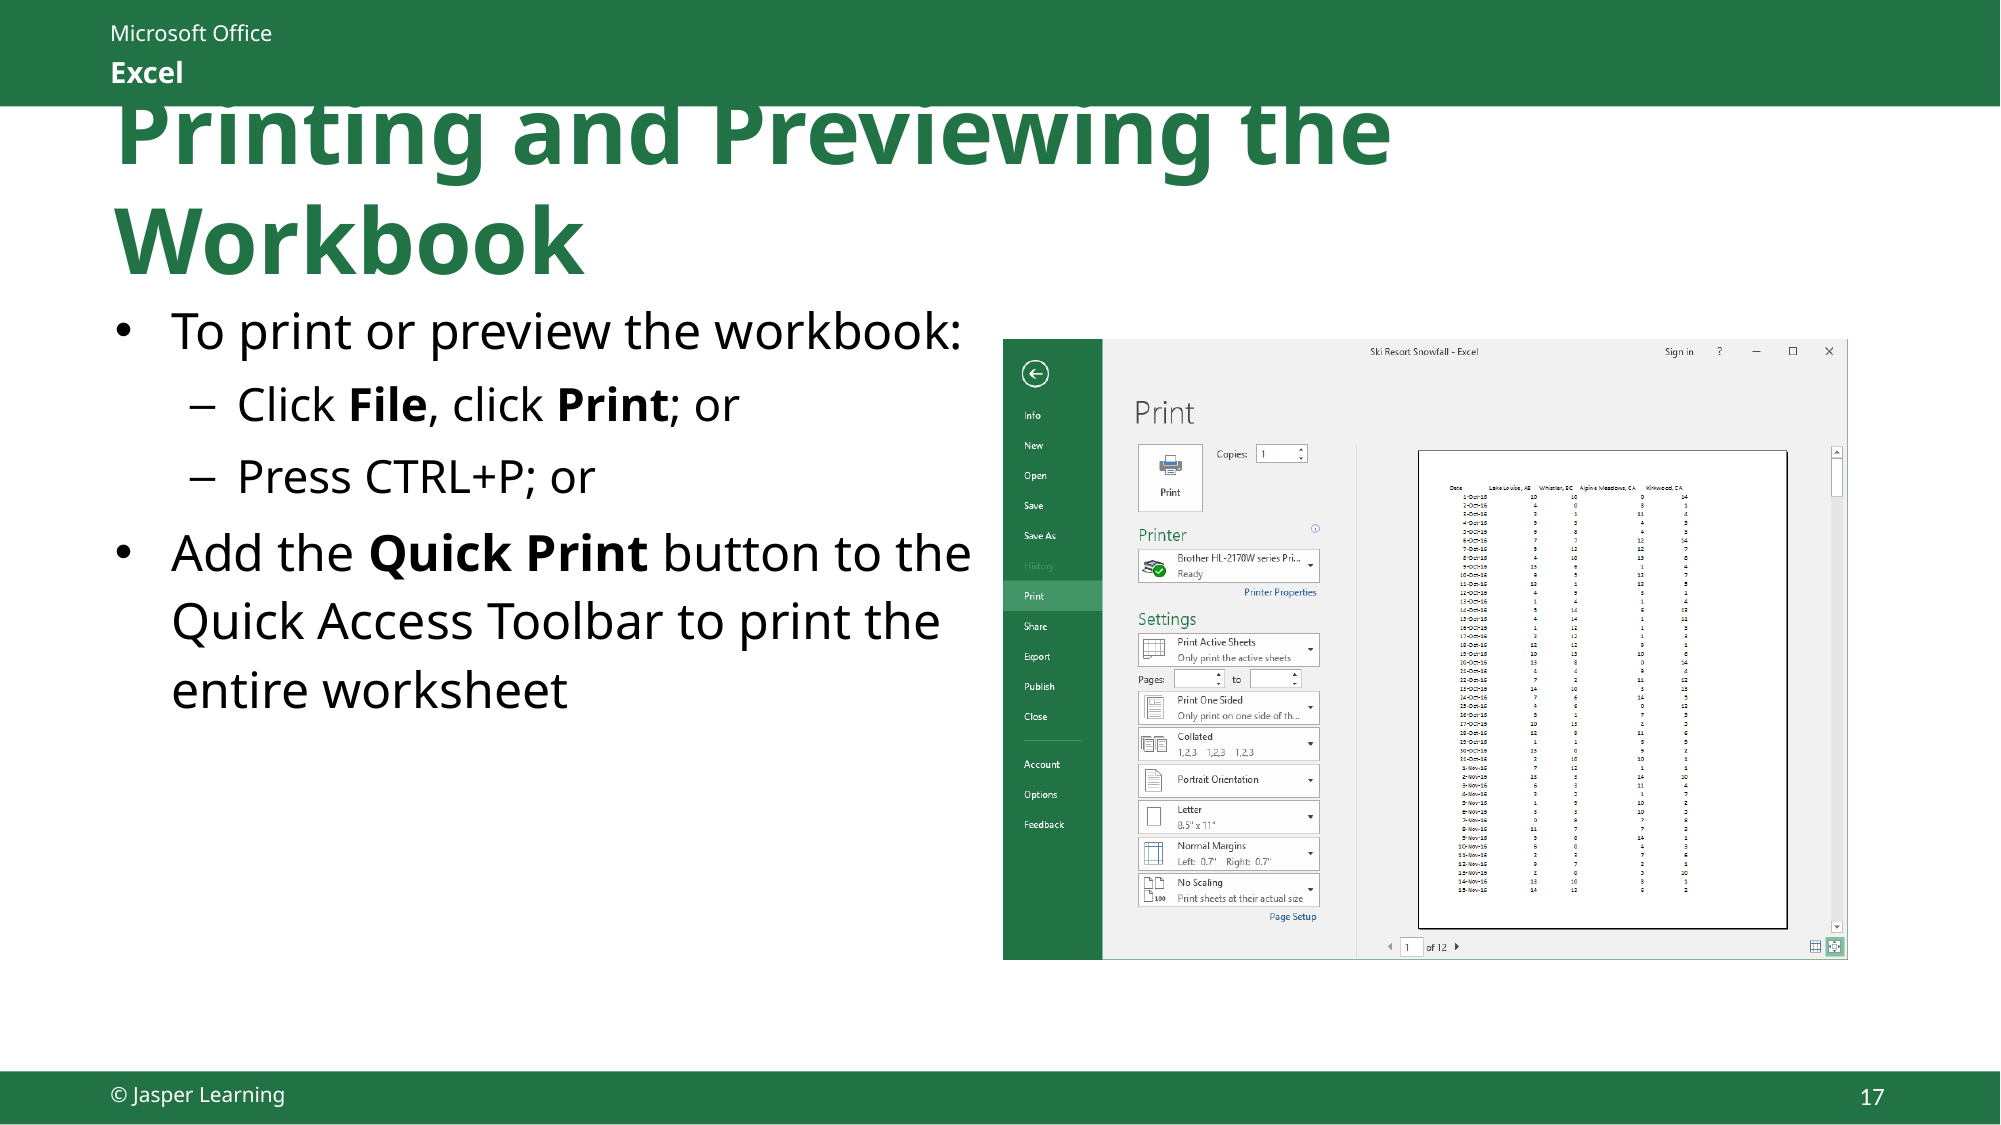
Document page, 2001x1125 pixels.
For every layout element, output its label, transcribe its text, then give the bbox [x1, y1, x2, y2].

title Printing and Previewing the Workbook [99, 118, 1866, 248]
picture [1003, 339, 1848, 960]
footer © Jasper Learning [95, 1065, 729, 1125]
list To print or preview the workbook: Click File, click Print; or Press CTRL+P; or Add the Quick Print button to the Quick Access Toolbar to print the entire worksheet [99, 283, 1000, 1026]
slide_number 17 [1433, 1065, 1900, 1125]
